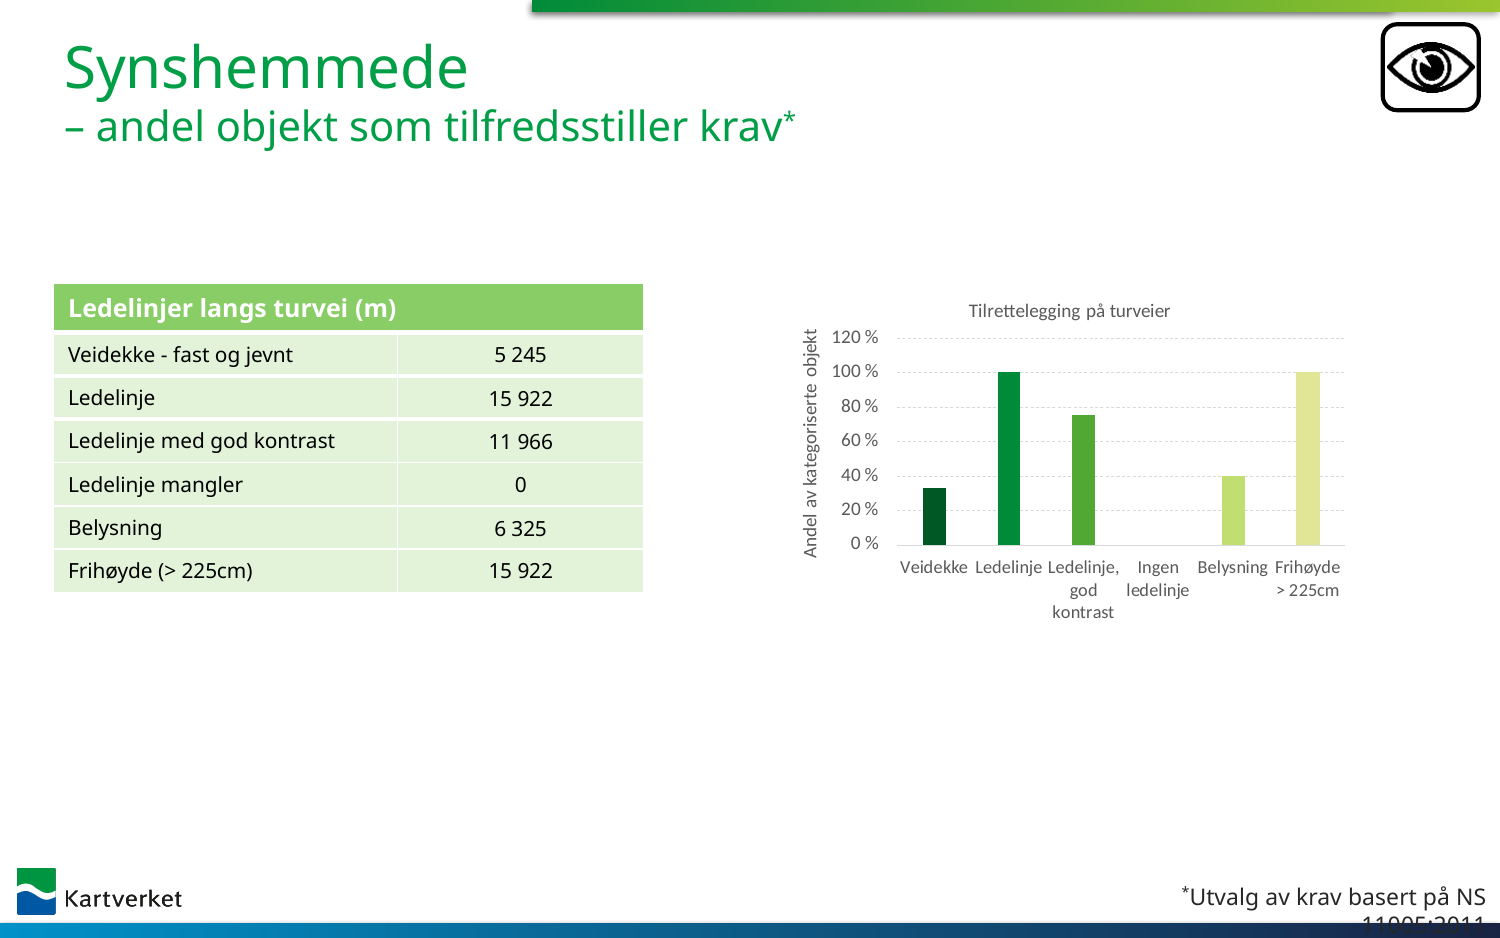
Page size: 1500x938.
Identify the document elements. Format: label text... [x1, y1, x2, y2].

table_cell Ledelinje mangler [54, 463, 397, 505]
table_cell 15 922 [398, 550, 643, 592]
table_cell Frihøyde (> 225cm) [54, 550, 397, 592]
table_cell Ledelinje med god kontrast [54, 421, 397, 462]
text_box *Utvalg av krav basert på NS 11005:2011 [1068, 873, 1500, 938]
table_cell Belysning [54, 507, 397, 548]
picture [791, 291, 1348, 630]
text_box Synshemmede – andel objekt som tilfredsstiller krav* [49, 24, 1431, 158]
table_header Ledelinjer langs turvei (m) [54, 284, 643, 330]
table_cell Veidekke - fast og jevnt [54, 335, 397, 374]
table_cell 11 966 [398, 421, 643, 462]
table_cell 15 922 [398, 378, 643, 417]
table_cell 5 245 [398, 335, 643, 374]
table_cell 6 325 [398, 507, 643, 548]
table_cell Ledelinje [54, 378, 397, 417]
table_cell 0 [398, 463, 643, 505]
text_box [1382, 24, 1480, 111]
